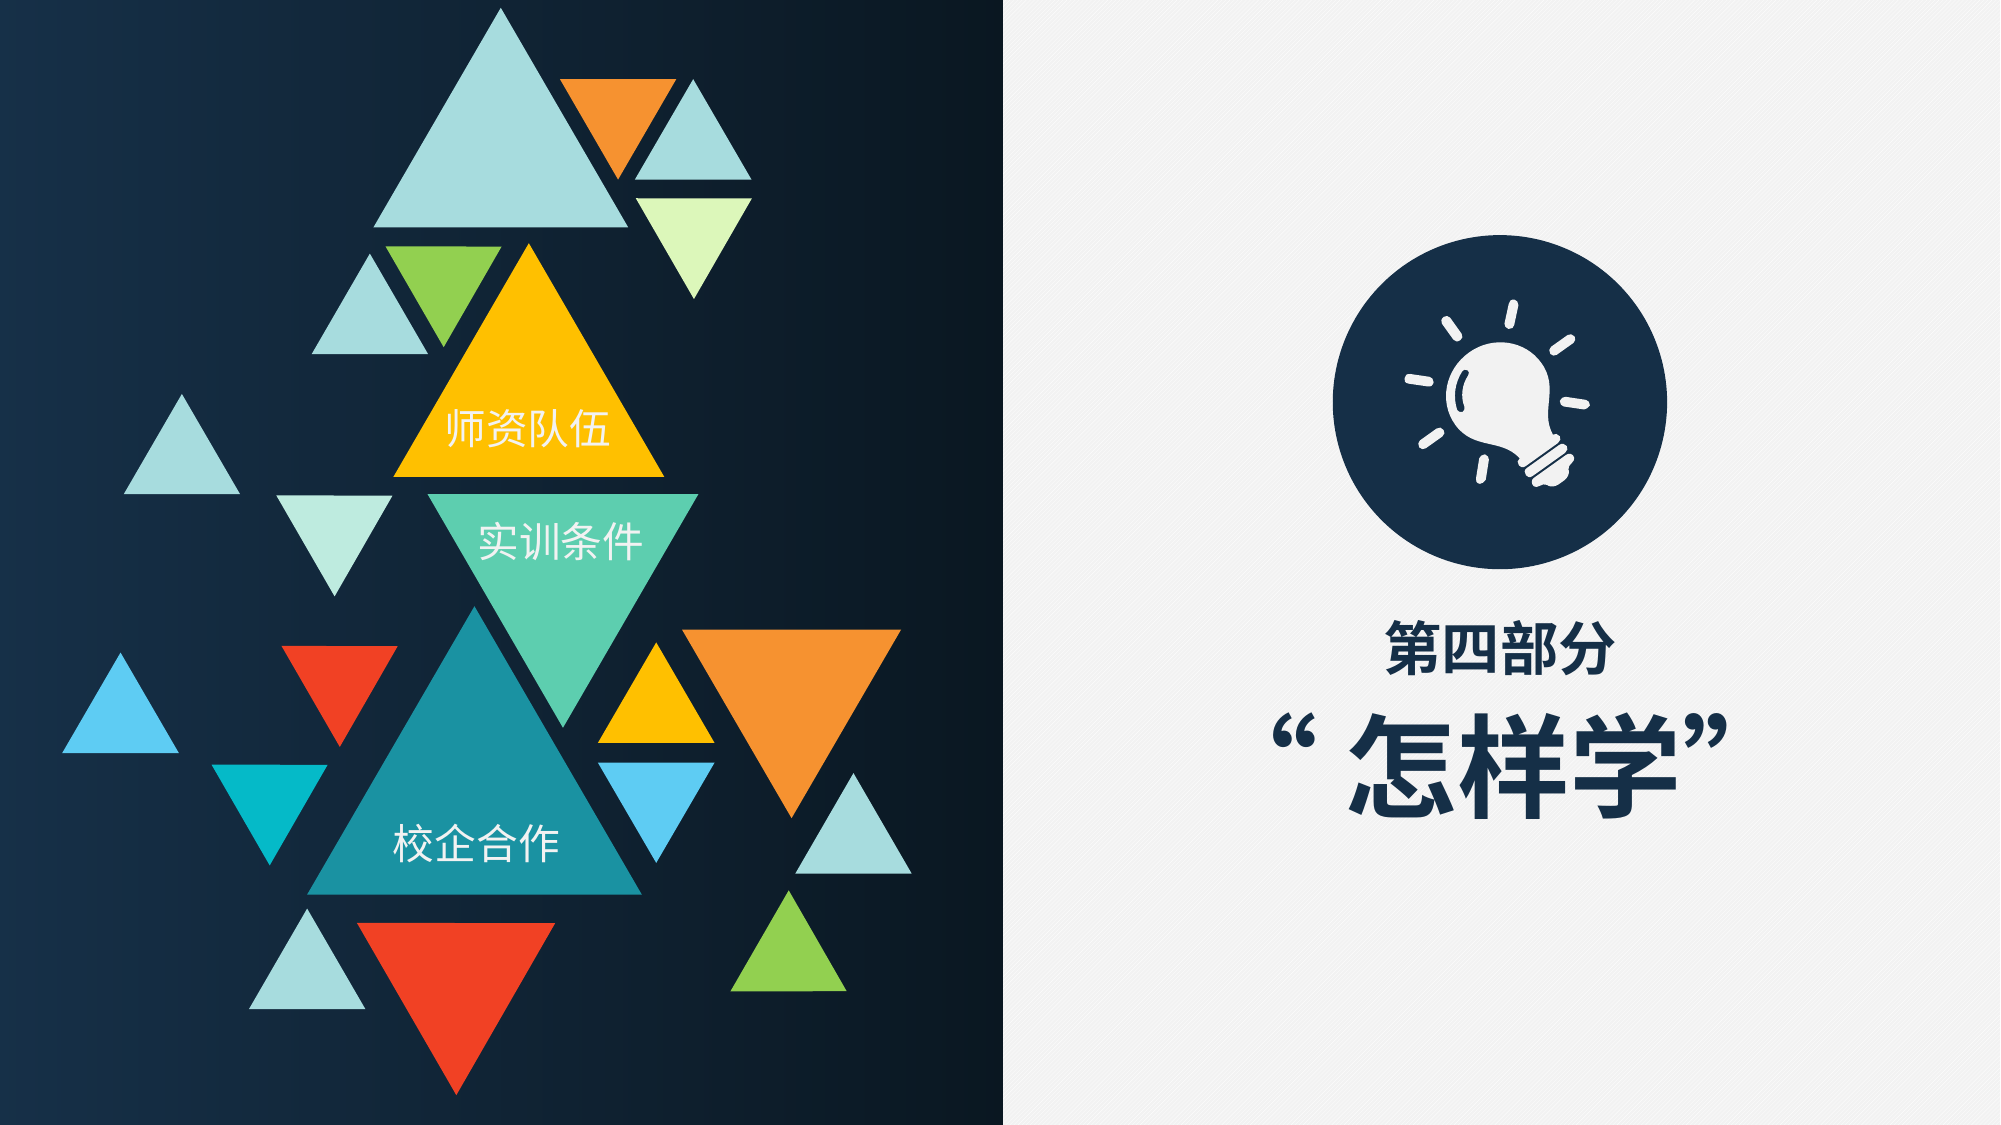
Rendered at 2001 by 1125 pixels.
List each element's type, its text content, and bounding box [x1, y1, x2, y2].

text_box 师资队伍 [429, 395, 627, 460]
text_box [728, 888, 849, 993]
text_box [596, 761, 717, 865]
text_box 校企合作 [378, 810, 575, 876]
text_box [371, 5, 630, 229]
text_box [680, 628, 903, 821]
text_box [60, 650, 181, 755]
text_box [355, 921, 557, 1098]
text_box 实训条件 [462, 508, 660, 574]
text_box [305, 604, 644, 896]
text_box [633, 77, 754, 181]
text_box [274, 494, 395, 599]
text_box [121, 391, 242, 496]
text_box [309, 251, 430, 356]
text_box [439, 241, 619, 395]
text_box [383, 245, 504, 350]
text_box “怎样学” [1190, 689, 1810, 840]
text_box [247, 906, 368, 1011]
text_box [472, 574, 654, 730]
text_box [558, 78, 679, 182]
text_box [279, 644, 400, 749]
text_box [209, 763, 330, 868]
text_box [425, 493, 701, 563]
text_box [596, 640, 717, 744]
text_box [391, 410, 667, 478]
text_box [1332, 235, 1668, 570]
text_box 第四部分 [1368, 604, 1632, 690]
text_box [793, 771, 914, 875]
text_box [633, 197, 754, 302]
